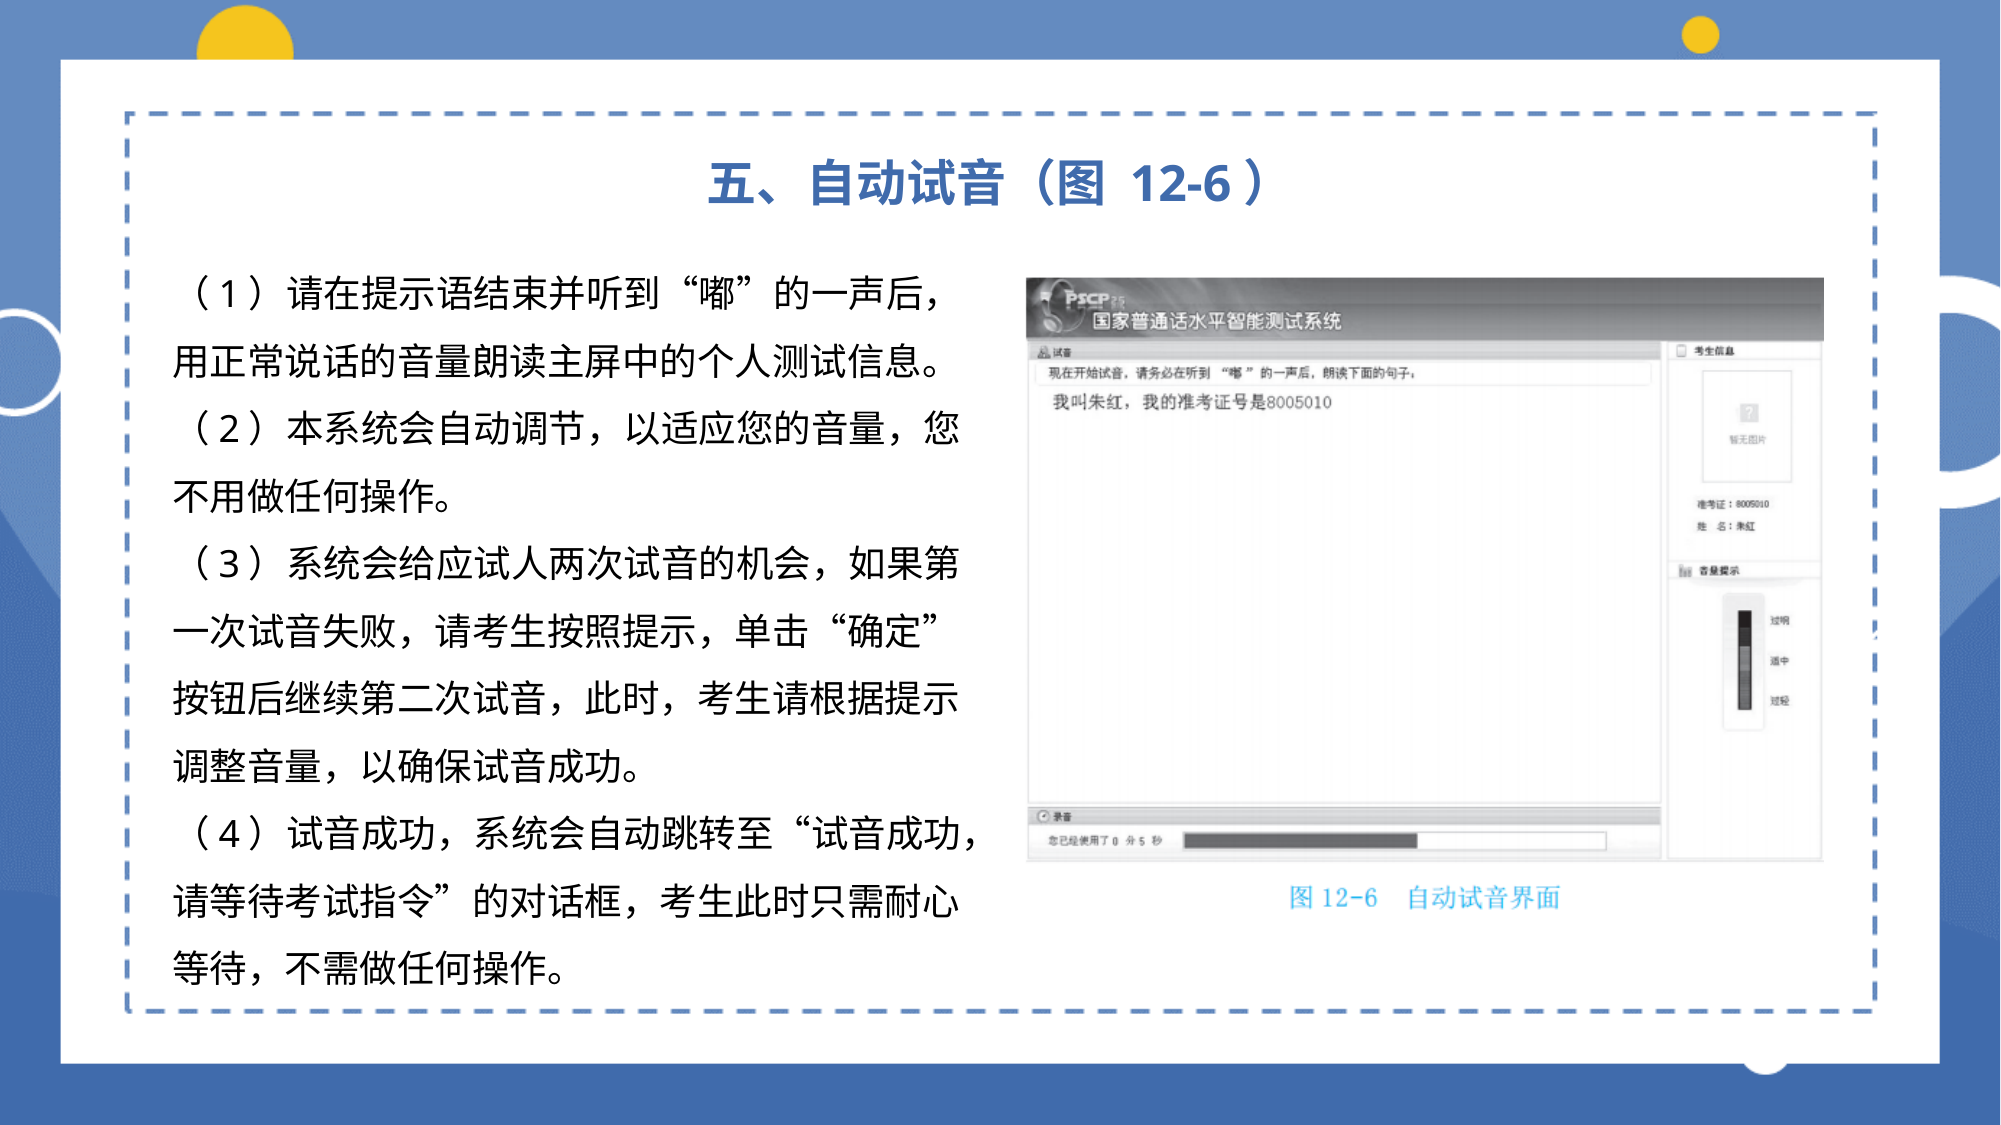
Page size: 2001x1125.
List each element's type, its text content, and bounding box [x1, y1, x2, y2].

text_box 五、自动试音（图 12-6） [691, 144, 1309, 220]
text_box （1）请在提示语结束并听到“嘟”的一声后，用正常说话的音量朗读主屏中的个人测试信息。 （2）本系统会自动调节，以适应您的音量，您不用做任何操作。 （3）系统会给应试人两次试音的机会，如果第一次试音失败，请考生按照提示，单击“确定”按钮后继续第二次试音，此时，考生请根据提示调整音量，以确保试音成功。 （4）试音成功，系统会自动跳转至“试音成功，请等待考试指令”的对话框，考生此时只需耐心等待，不需做任何操作。 [157, 240, 1000, 998]
picture [0, 0, 2001, 1125]
